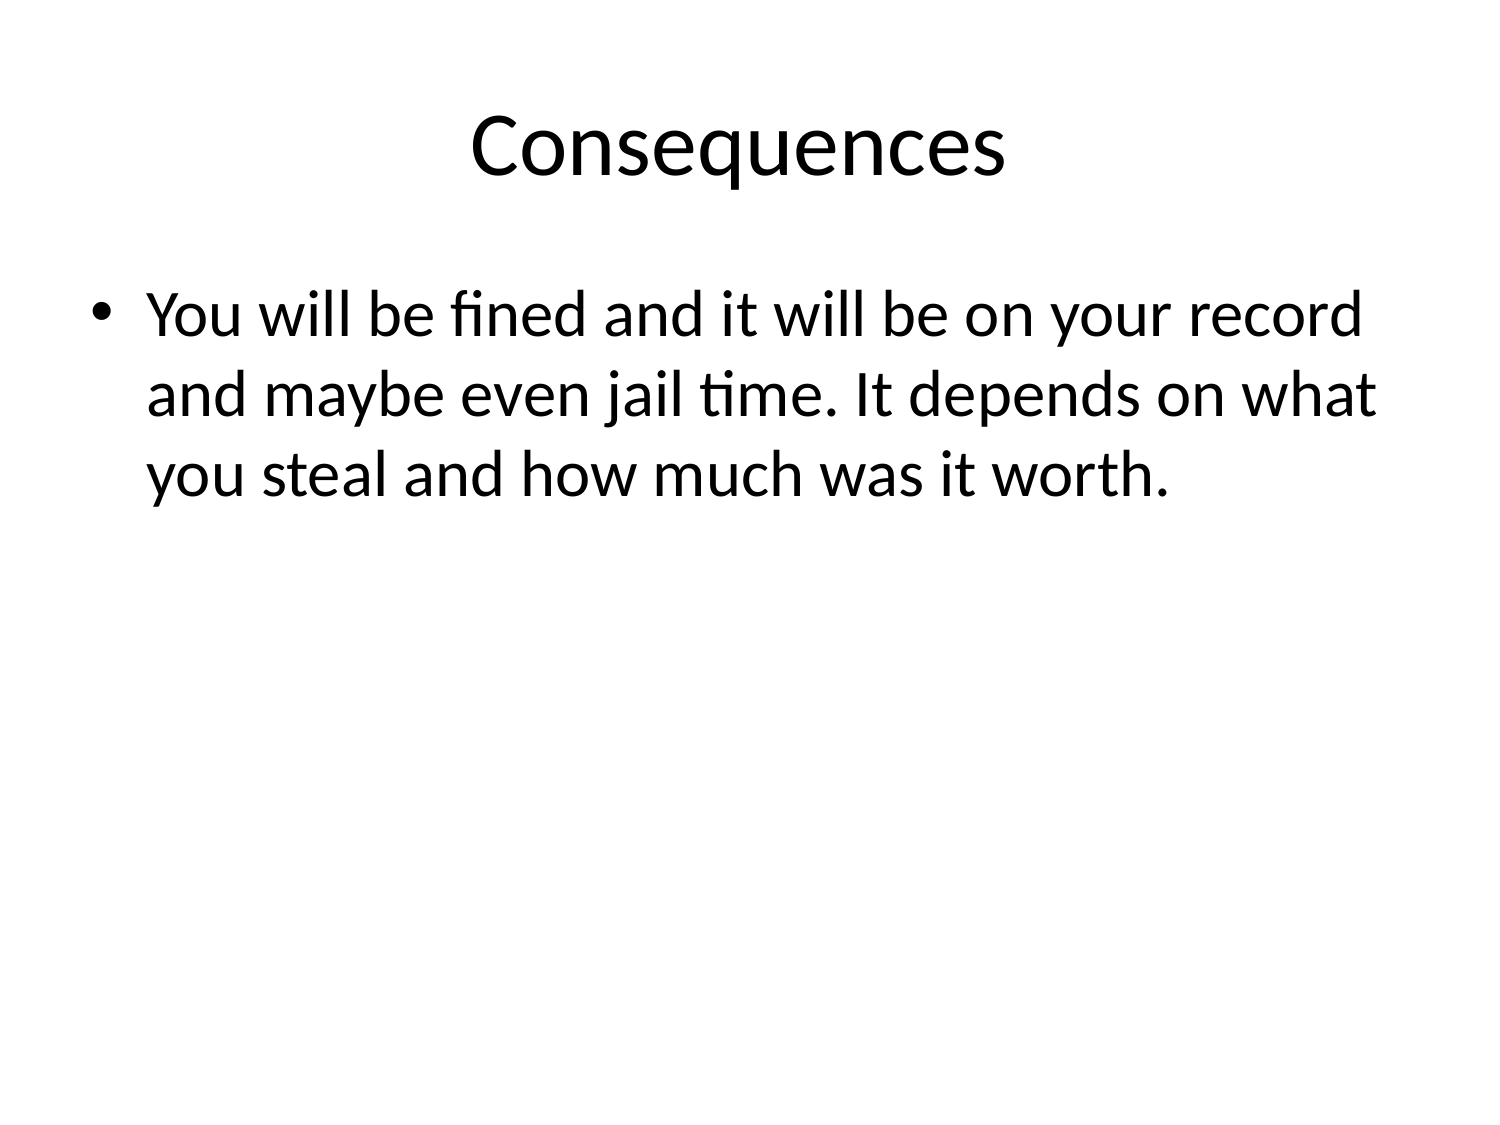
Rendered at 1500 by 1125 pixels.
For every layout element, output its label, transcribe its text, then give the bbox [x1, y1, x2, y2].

list You will be fined and it will be on your record and maybe even jail time. It depends on what you steal and how much was it worth. [75, 262, 1425, 1005]
title Consequences [75, 45, 1425, 233]
